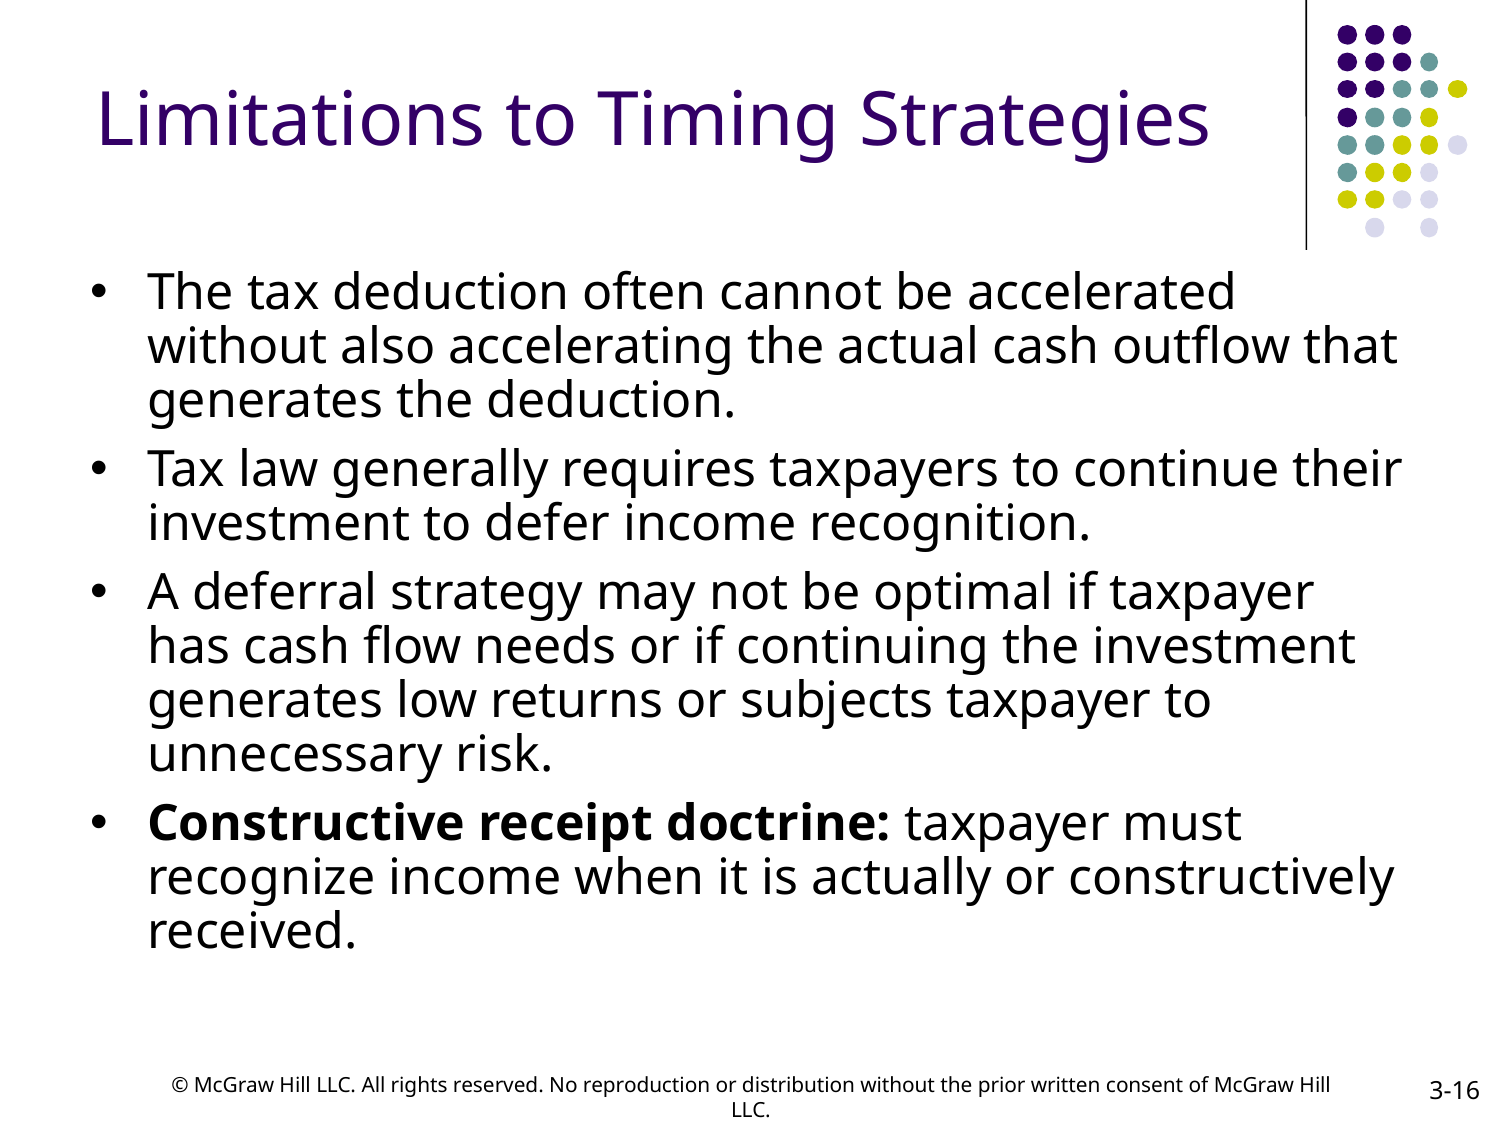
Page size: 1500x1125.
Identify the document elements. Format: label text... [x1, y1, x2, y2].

list The tax deduction often cannot be accelerated without also accelerating the actual cash outflow that generates the deduction. Tax law generally requires taxpayers to continue their investment to defer income recognition. A deferral strategy may not be optimal if taxpayer has cash flow needs or if continuing the investment generates low returns or subjects taxpayer to unnecessary risk. Constructive receipt doctrine: taxpayer must recognize income when it is actually or constructively received. [75, 259, 1425, 1062]
title Limitations to Timing Strategies [32, 8, 1275, 234]
slide_number 3-16 [1345, 1061, 1496, 1122]
